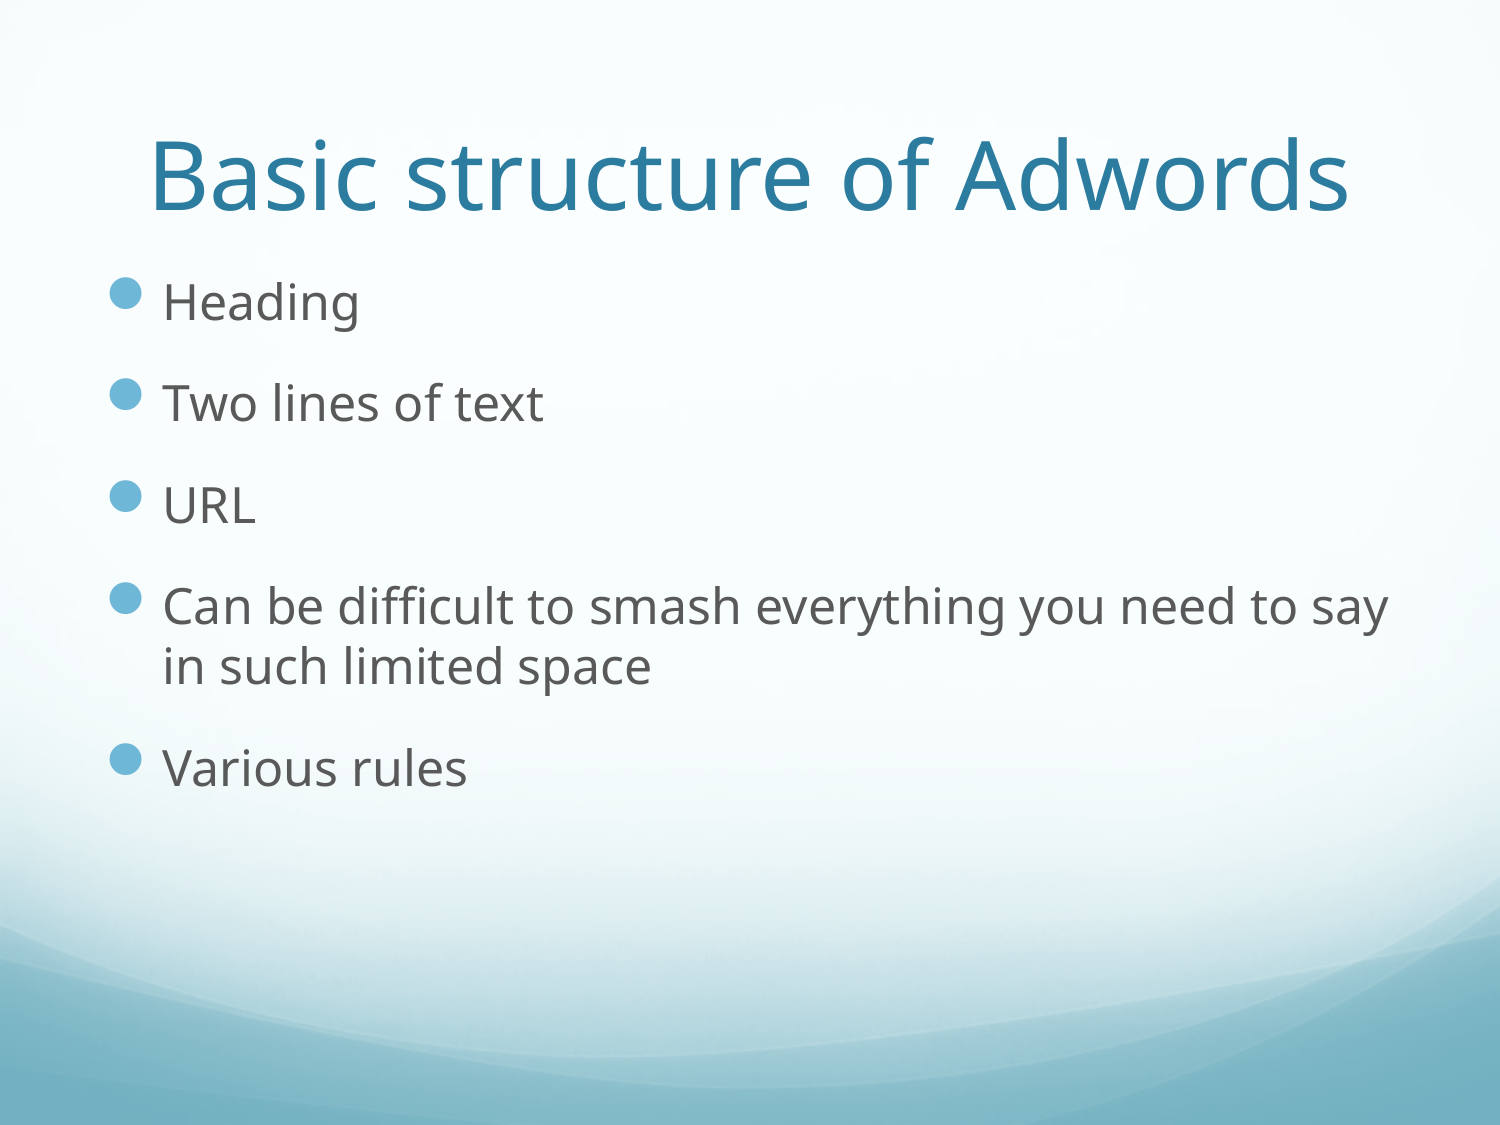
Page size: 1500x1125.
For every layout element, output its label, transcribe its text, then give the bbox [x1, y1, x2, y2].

title Basic structure of Adwords [90, 17, 1410, 237]
list Heading Two lines of text URL Can be difficult to smash everything you need to say in such limited space Various rules [90, 262, 1410, 975]
